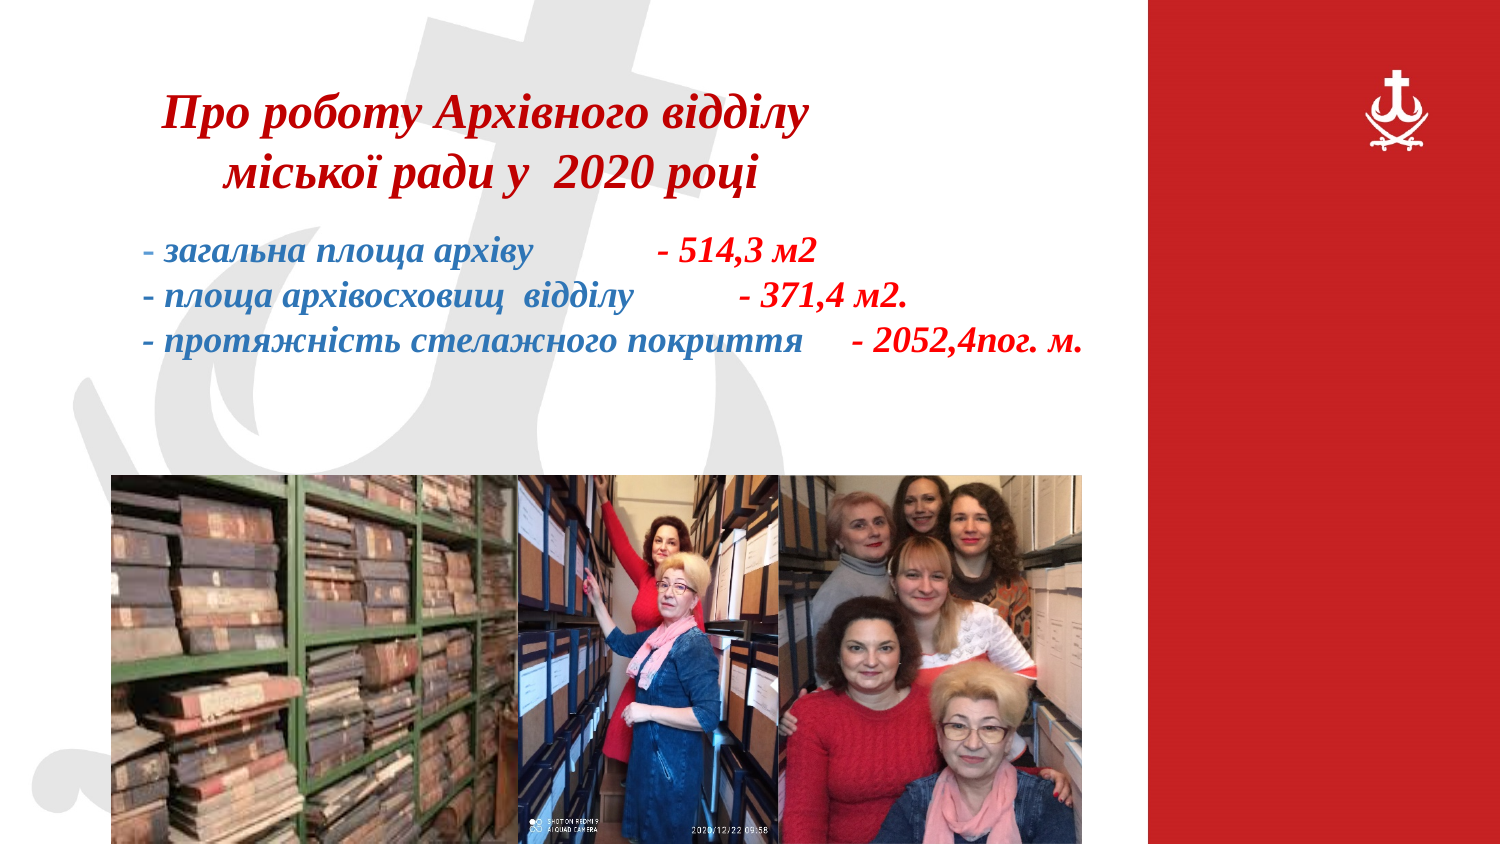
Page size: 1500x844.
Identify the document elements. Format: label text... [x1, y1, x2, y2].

picture [0, 0, 1500, 844]
text_box - загальна площа архіву - 514,3 м2 - площа архівосховищ відділу - 371,4 м2. - протяжність стелажного покриття - 2052,4пог. м. [127, 217, 1143, 367]
text_box Про роботу Архівного відділу міської ради у 2020 році [146, 70, 959, 206]
